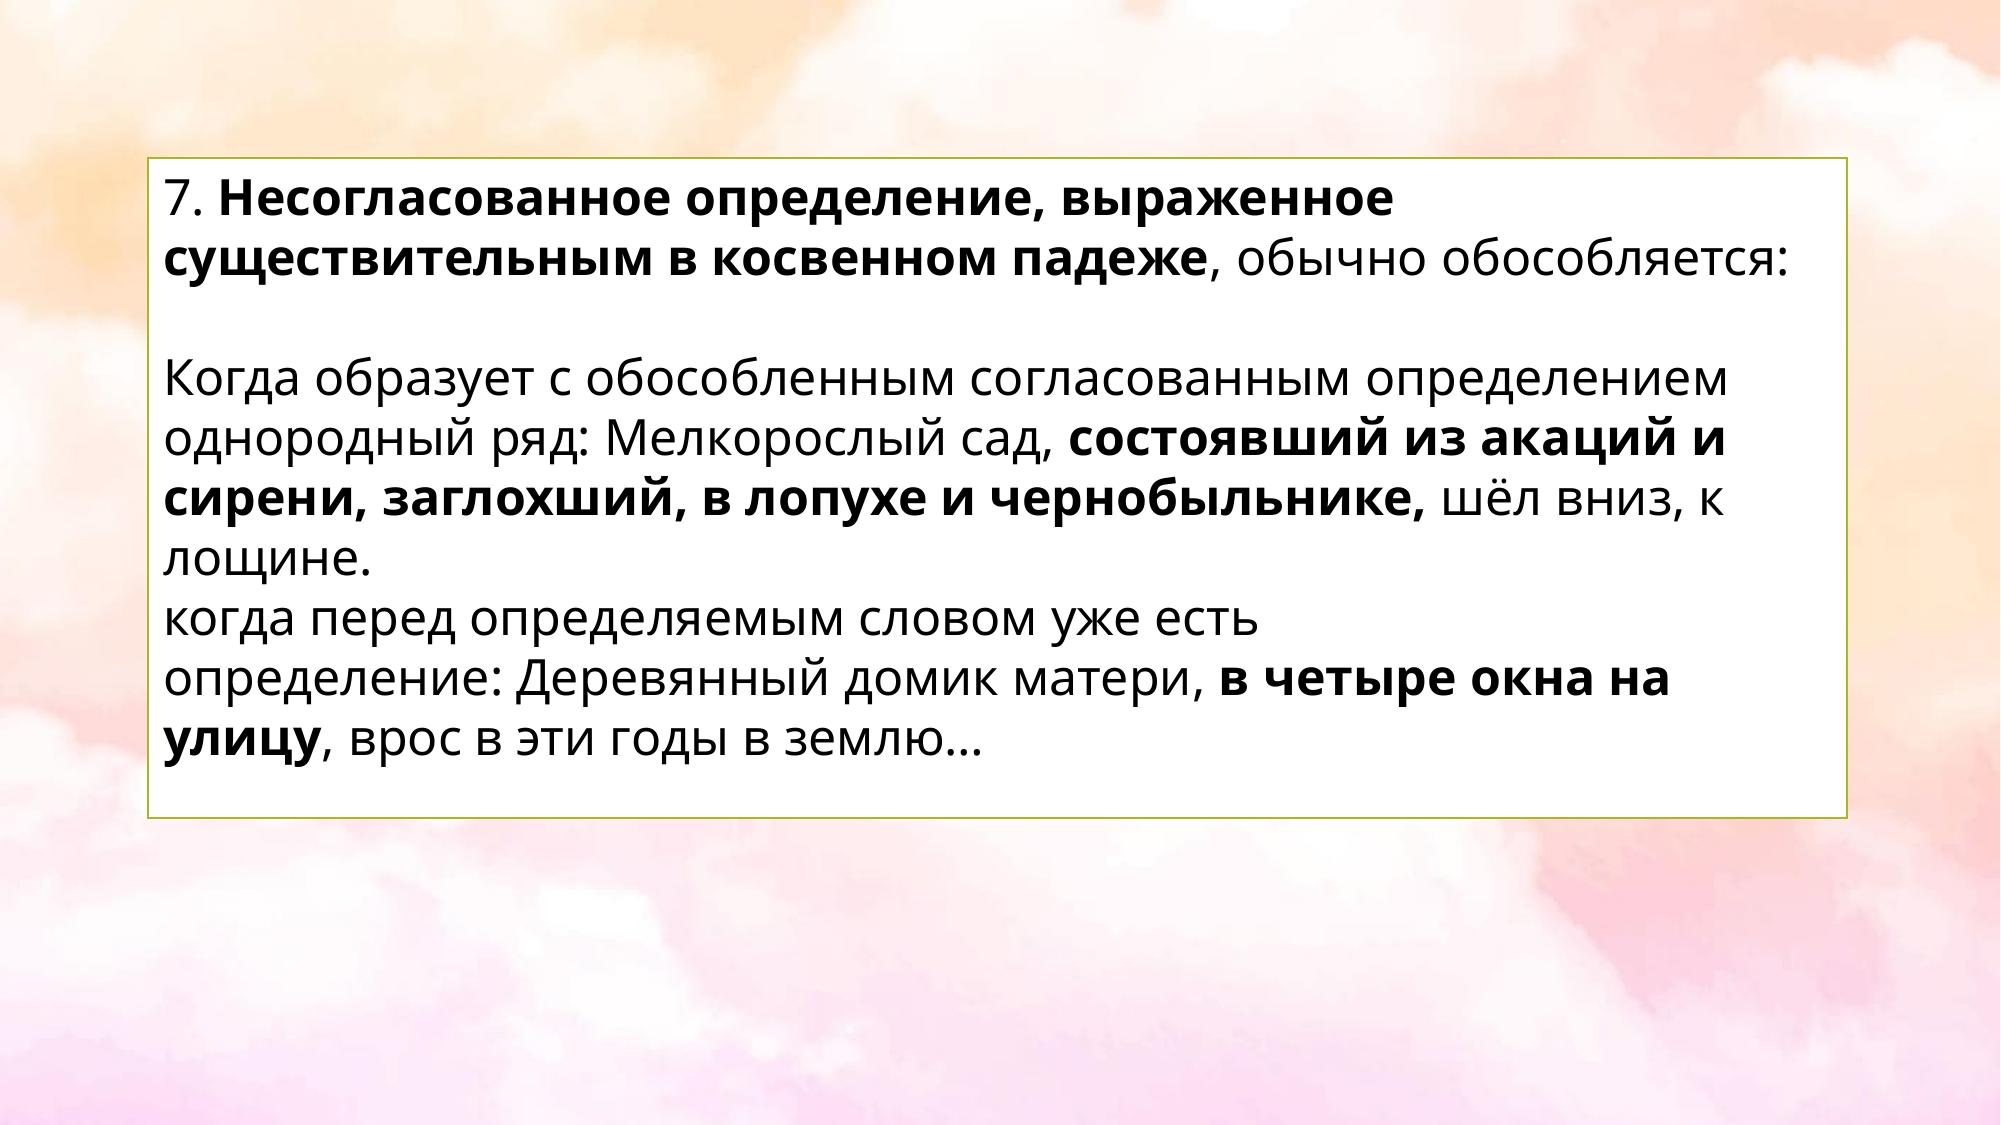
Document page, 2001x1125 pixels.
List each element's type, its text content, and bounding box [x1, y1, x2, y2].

picture [0, 0, 2000, 1125]
text_box 7. Несогласованное определение, выраженное существительным в косвенном падеже, обычно обособляется: Когда образует с обособленным согласованным определением однородный ряд: Мелкорослый сад, состоявший из акаций и сирени, заглохший, в лопухе и чернобыльнике, шёл вниз, к лощине. когда перед определяемым словом уже есть определение: Деревянный домик матери, в четыре окна на улицу, врос в эти годы в землю… [147, 157, 1848, 819]
